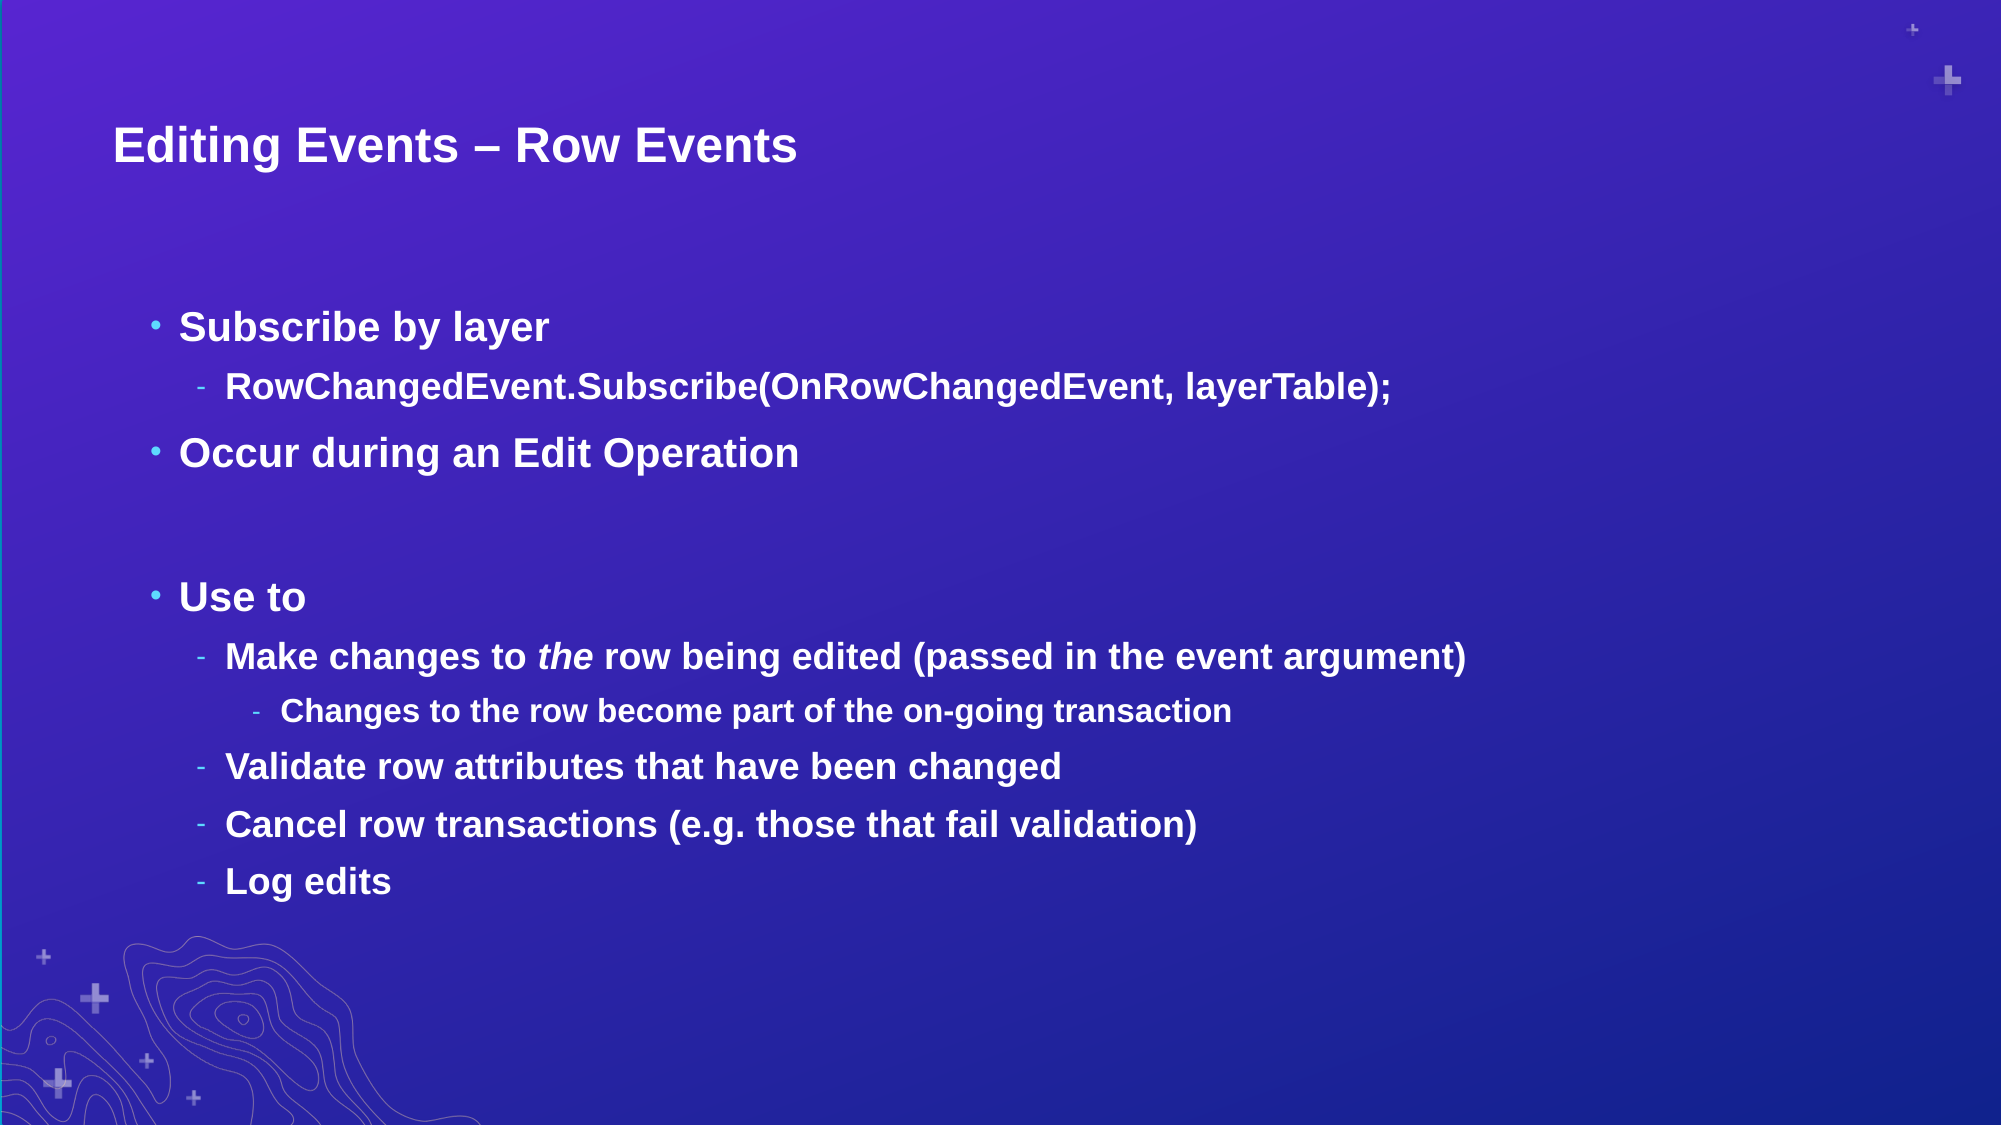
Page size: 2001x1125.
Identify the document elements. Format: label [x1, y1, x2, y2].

text_box [1, 0, 2000, 1125]
